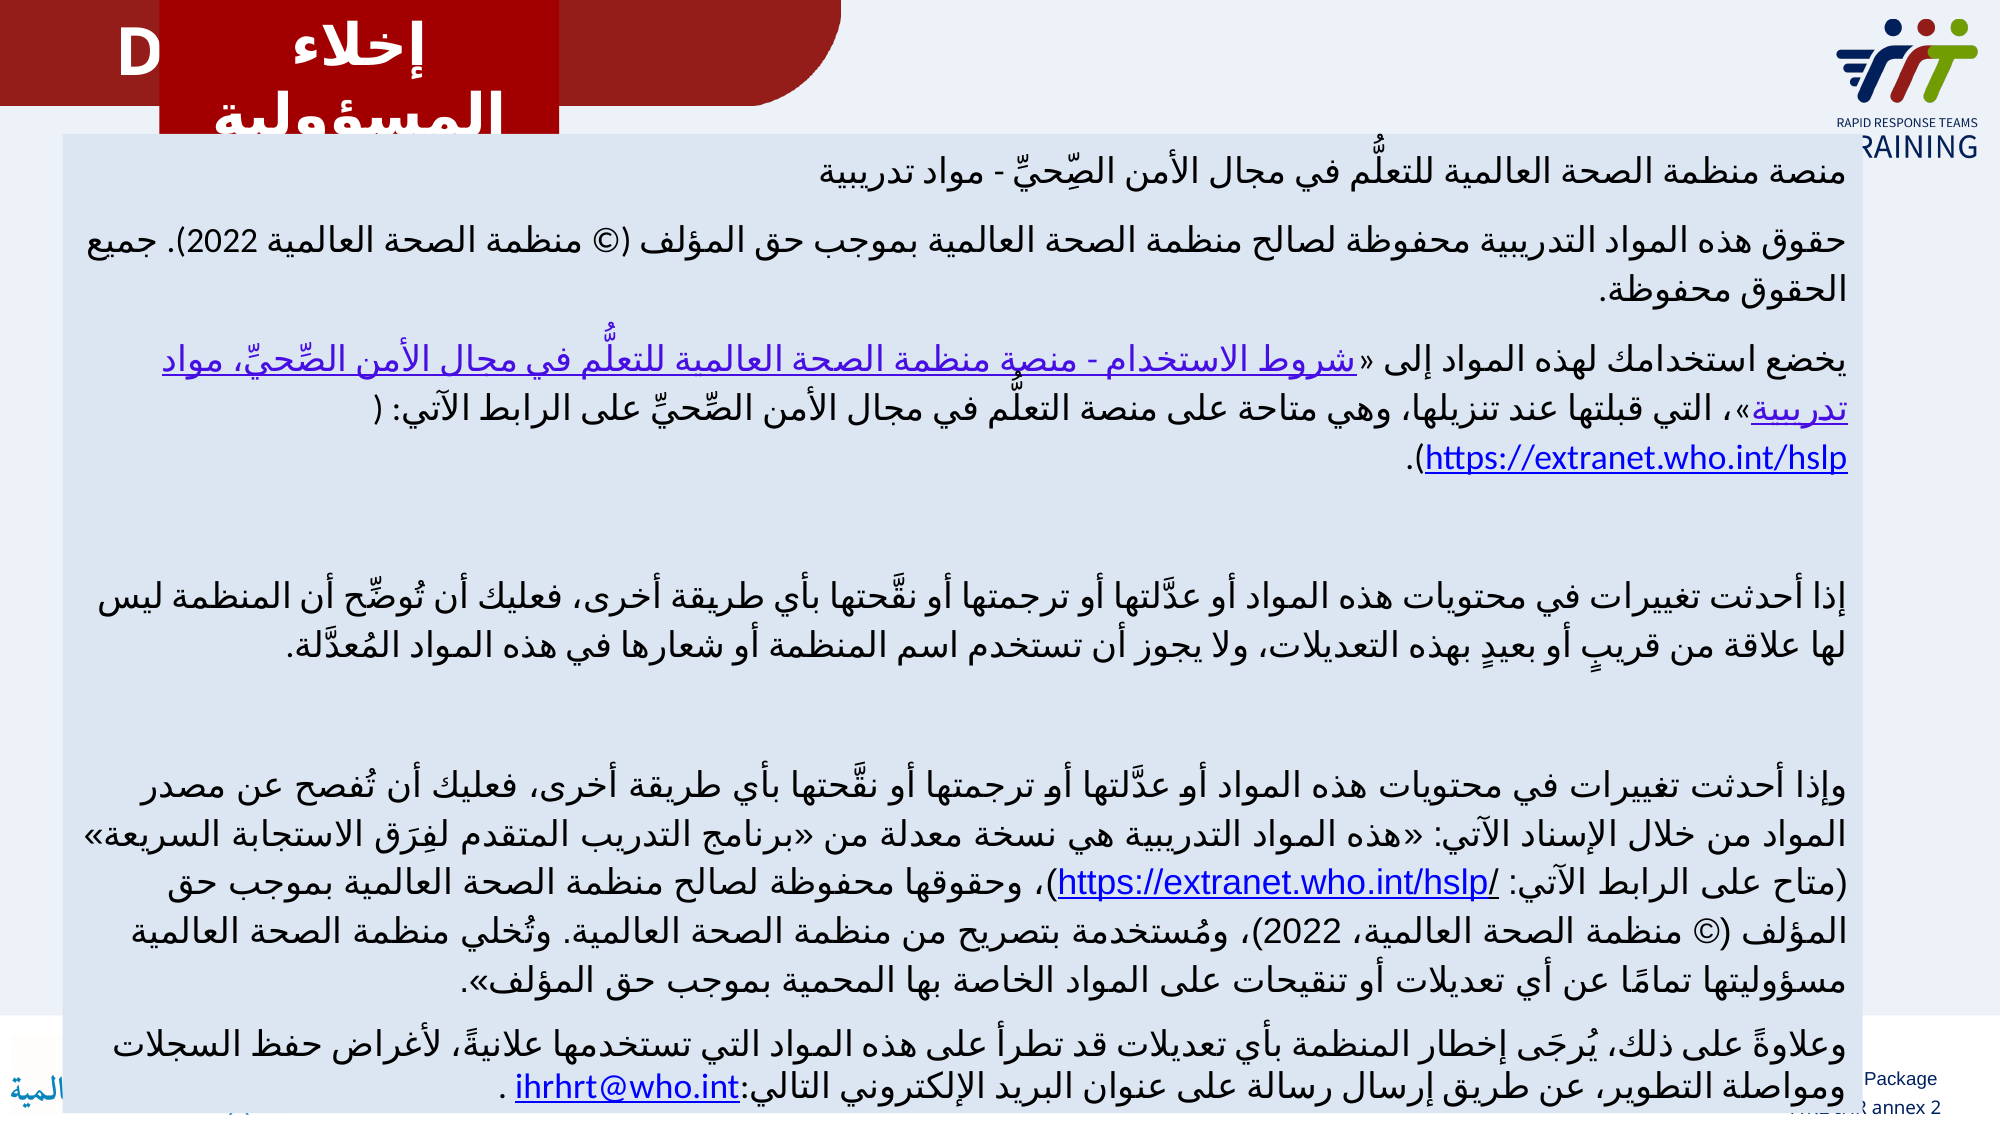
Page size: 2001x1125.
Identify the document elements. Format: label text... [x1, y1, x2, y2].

picture [1835, 19, 1978, 167]
picture [0, 0, 159, 106]
picture [11, 1035, 284, 1115]
text_box إخلاء المسؤولية [159, 0, 560, 133]
picture [560, 0, 841, 106]
text_box منصة منظمة الصحة العالمية للتعلُّم في مجال الأمن الصِّحيِّ - مواد تدريبية حقوق هذه المواد التدريبية محفوظة لصالح منظمة الصحة العالمية بموجب حق المؤلف (© منظمة الصحة العالمية 2022). جميع الحقوق محفوظة. يخضع استخدامك لهذه المواد إلى «شروط الاستخدام - منصة منظمة الصحة العالمية للتعلُّم في مجال الأمن الصِّحيِّ، مواد تدريبية»، التي قبلتها عند تنزيلها، وهي متاحة على منصة التعلُّم في مجال الأمن الصِّحيِّ على الرابط الآتي: (https://extranet.who.int/hslp). إذا أحدثت تغييرات في محتويات هذه المواد أو عدَّلتها أو ترجمتها أو نقَّحتها بأي طريقة أخرى، فعليك أن تُوضِّح أن المنظمة ليس لها علاقة من قريبٍ أو بعيدٍ بهذه التعديلات، ولا يجوز أن تستخدم اسم المنظمة أو شعارها في هذه المواد المُعدَّلة. وإذا أحدثت تغييرات في محتويات هذه المواد أو عدَّلتها أو ترجمتها أو نقَّحتها بأي طريقة أخرى، فعليك أن تُفصح عن مصدر المواد من خلال الإسناد الآتي: «هذه المواد التدريبية هي نسخة معدلة من «برنامج التدريب المتقدم لفِرَق الاستجابة السريعة» (متاح على الرابط الآتي: https://extranet.who.int/hslp/)، وحقوقها محفوظة لصالح منظمة الصحة العالمية بموجب حق المؤلف (© منظمة الصحة العالمية، 2022)، ومُستخدمة بتصريح من منظمة الصحة العالمية. وتُخلي منظمة الصحة العالمية مسؤوليتها تمامًا عن أي تعديلات أو تنقيحات على المواد الخاصة بها المحمية بموجب حق المؤلف». وعلاوةً على ذلك، يُرجَى إخطار المنظمة بأي تعديلات قد تطرأ على هذه المواد التي تستخدمها علانيةً، لأغراض حفظ السجلات ومواصلة التطوير، عن طريق إرسال رسالة على عنوان البريد الإلكتروني التالي:ihrhrt@who.int . [62, 133, 1863, 1114]
picture [131, 36, 150, 67]
